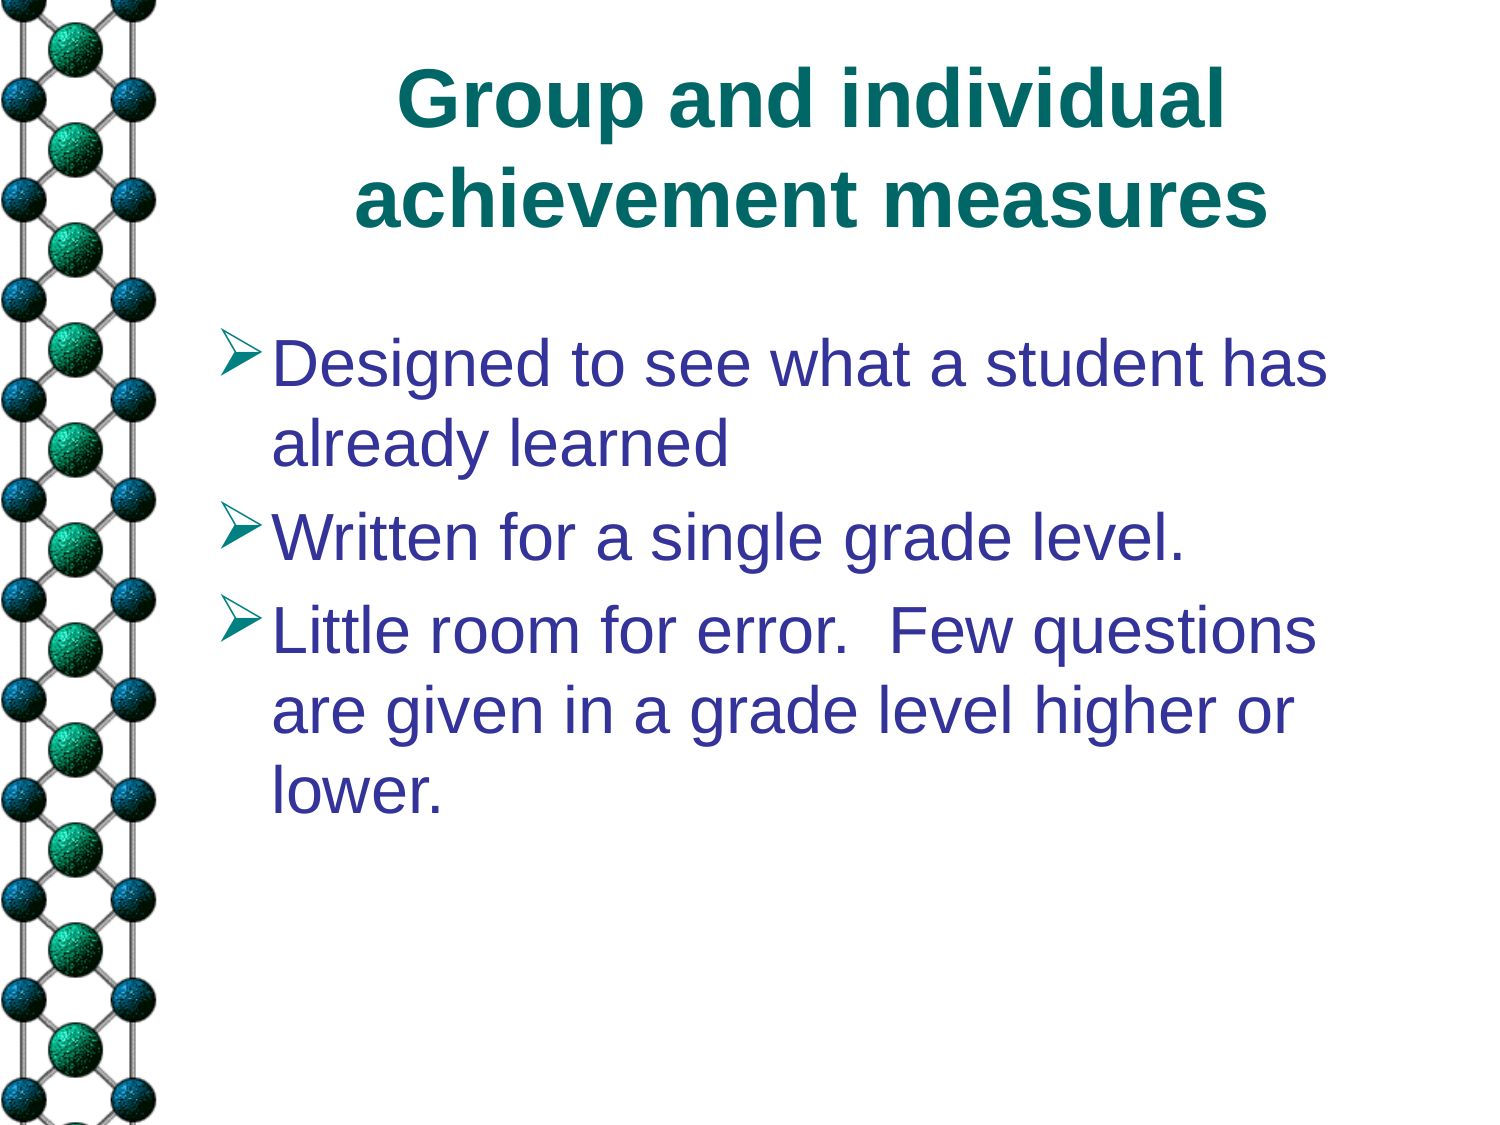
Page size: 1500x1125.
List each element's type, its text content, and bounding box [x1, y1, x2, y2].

picture [0, 0, 1500, 1125]
list Designed to see what a student has already learned Written for a single grade level. Little room for error. Few questions are given in a grade level higher or lower. [199, 312, 1426, 1006]
title Group and individual achievement measures [199, 99, 1426, 288]
